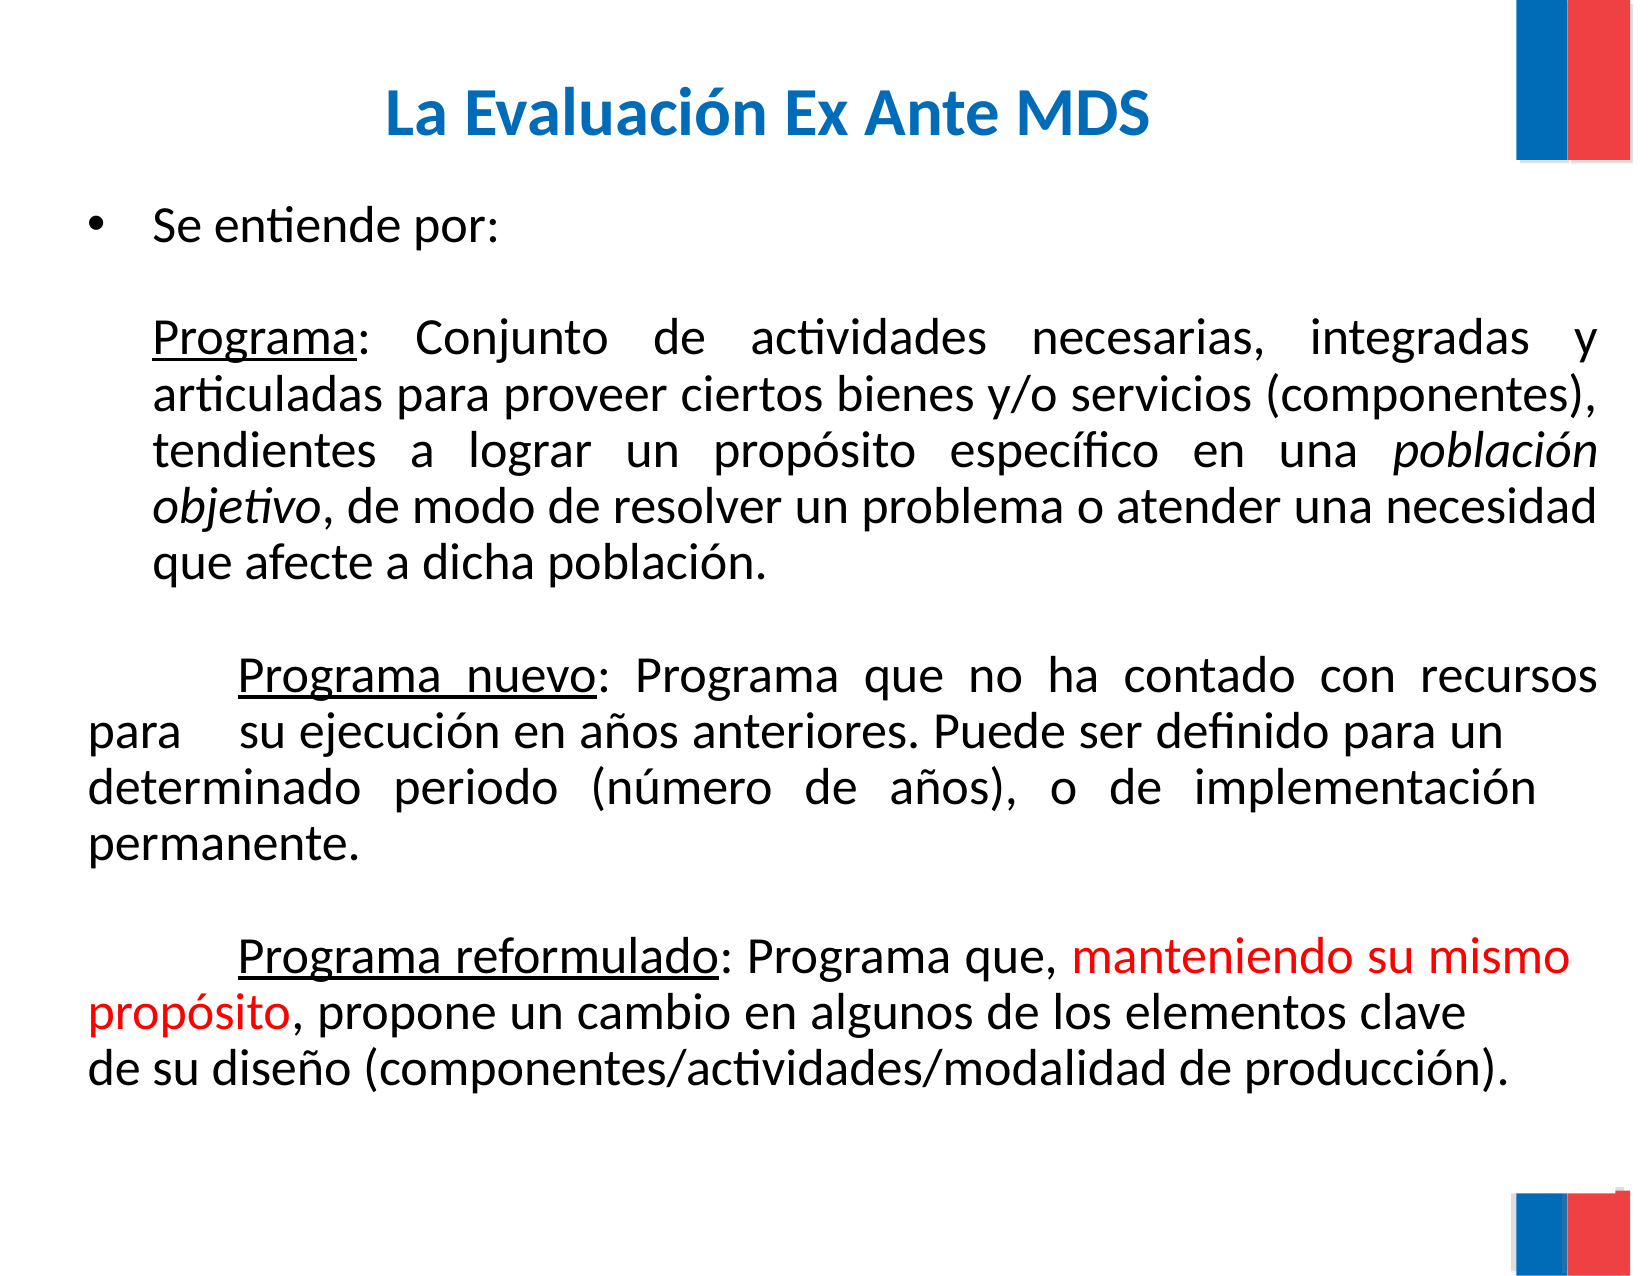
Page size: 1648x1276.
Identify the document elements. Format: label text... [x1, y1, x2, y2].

text_box [914, 477, 1230, 648]
text_box [1136, 505, 1302, 676]
title La Evaluación Ex Ante MDS [174, 57, 1380, 166]
text_box [590, 878, 1607, 956]
list Se entiende por: Programa: Conjunto de actividades necesarias, integradas y articuladas para proveer ciertos bienes y/o servicios (componentes), tendientes a lograr un propósito específico en una población objetivo, de modo de resolver un problema o atender una necesidad que afecte a dicha población. Programa nuevo: Programa que no ha contado con recursos para su ejecución en años anteriores. Puede ser definido para un determinado periodo (número de años), o de implementación permanente. Programa reformulado: Programa que, manteniendo su mismo propósito, propone un cambio en algunos de los elementos clave de su diseño (componentes/actividades/modalidad de producción). [70, 188, 1616, 1194]
